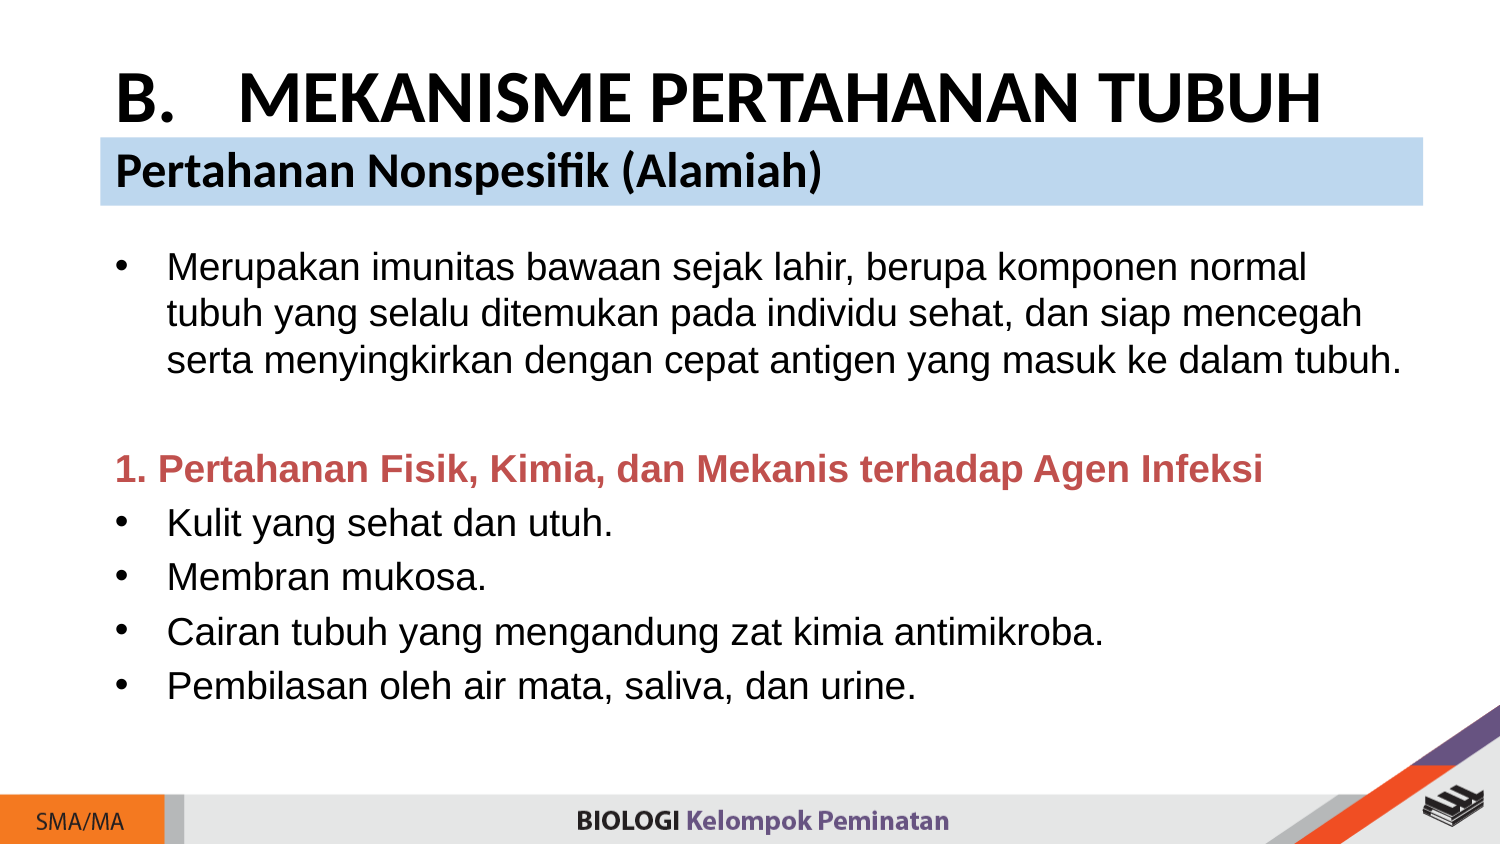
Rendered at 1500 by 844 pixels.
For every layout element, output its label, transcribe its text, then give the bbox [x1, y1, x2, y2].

text_box Pertahanan Nonspesifik (Alamiah) [100, 137, 1424, 206]
text_box Merupakan imunitas bawaan sejak lahir, berupa komponen normal tubuh yang selalu ditemukan pada individu sehat, dan siap mencegah serta menyingkirkan dengan cepat antigen yang masuk ke dalam tubuh. 1. Pertahanan Fisik, Kimia, dan Mekanis terhadap Agen Infeksi Kulit yang sehat dan utuh. Membran mukosa. Cairan tubuh yang mengandung zat kimia antimikroba. Pembilasan oleh air mata, saliva, dan urine. [100, 233, 1424, 754]
text_box MEKANISME PERTAHANAN TUBUH [100, 58, 1424, 137]
picture [0, 705, 1500, 844]
